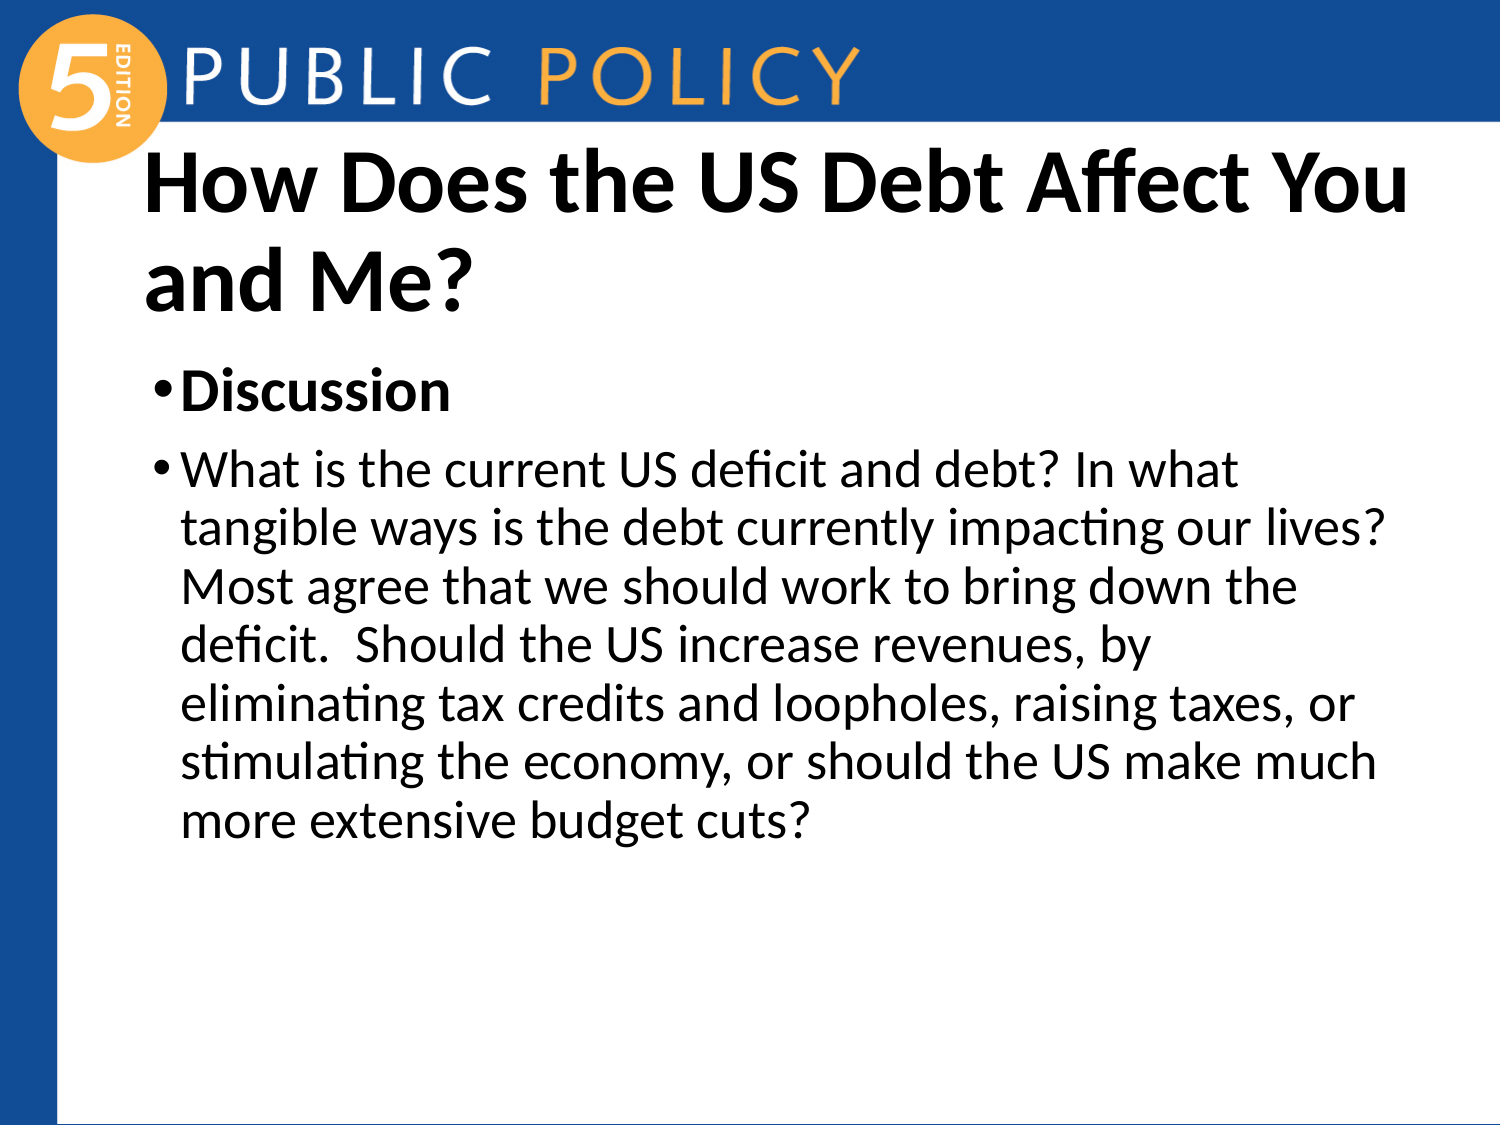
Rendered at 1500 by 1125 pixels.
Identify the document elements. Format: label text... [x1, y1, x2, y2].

picture [0, 0, 1500, 1125]
list Discussion What is the current US deficit and debt? In what tangible ways is the debt currently impacting our lives? Most agree that we should work to bring down the deficit. Should the US increase revenues, by eliminating tax credits and loopholes, raising taxes, or stimulating the economy, or should the US make much more extensive budget cuts? [137, 350, 1425, 1075]
title How Does the US Debt Affect You and Me? [128, 125, 1475, 341]
